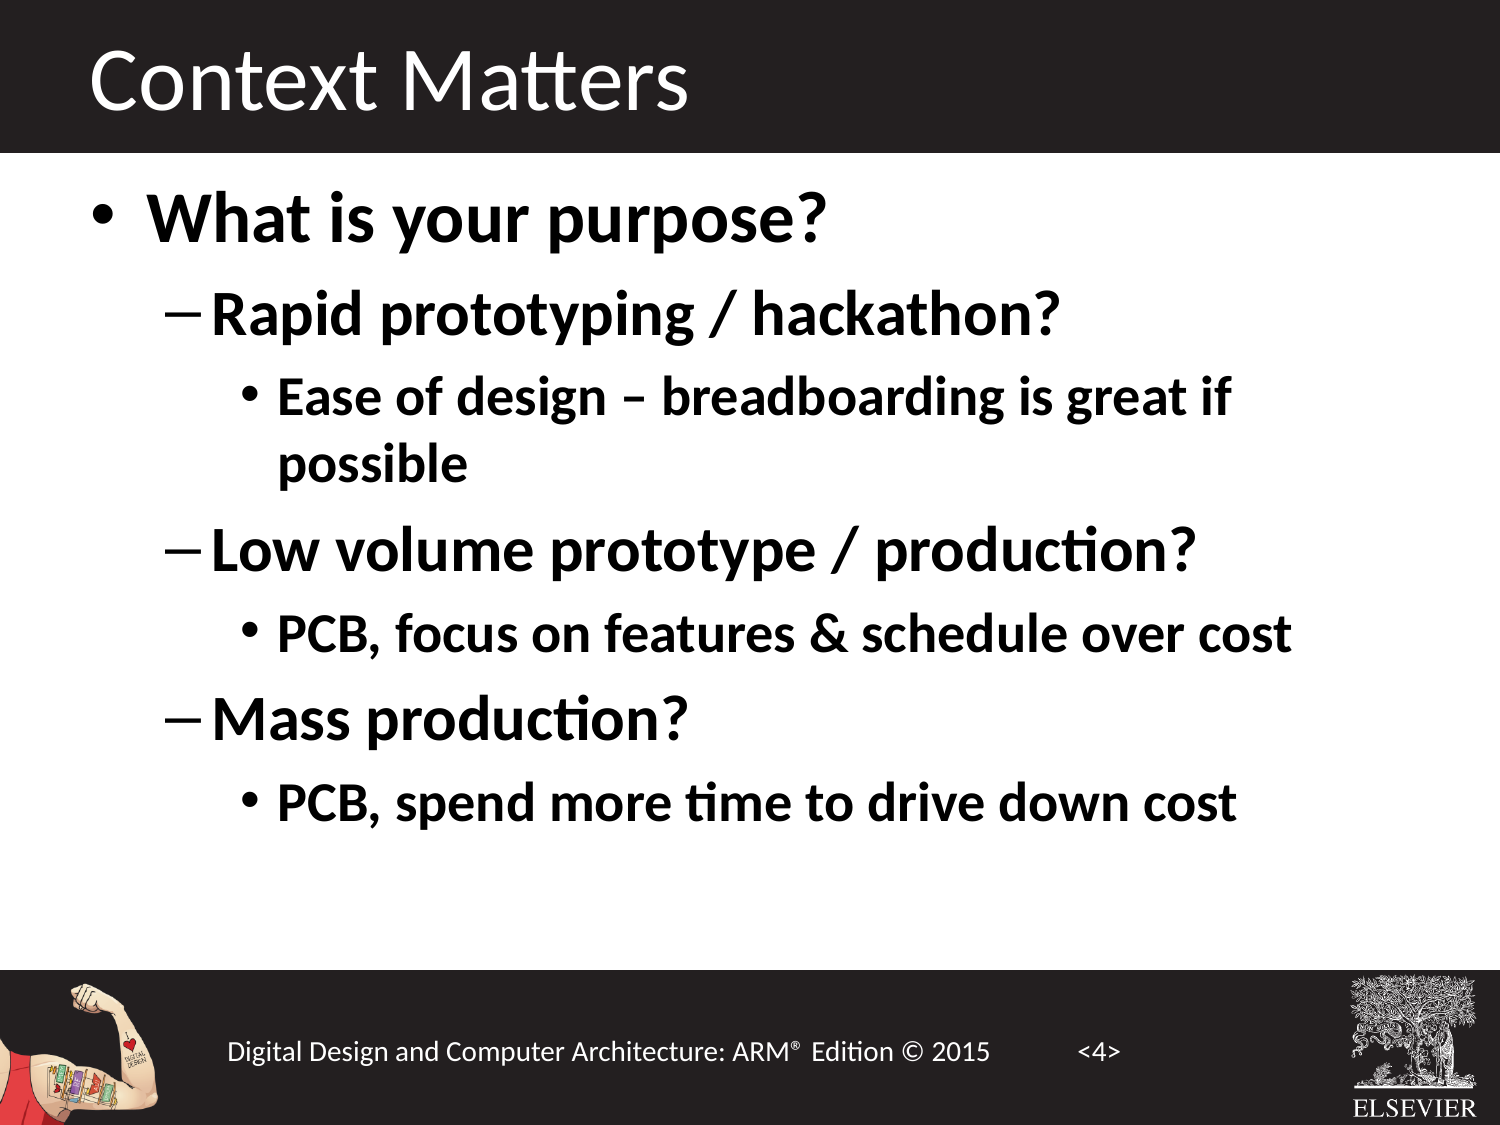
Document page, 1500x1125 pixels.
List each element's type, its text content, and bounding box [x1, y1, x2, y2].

picture [0, 979, 163, 1125]
text_box Context Matters [75, 11, 1375, 136]
picture [1350, 974, 1477, 1117]
list What is your purpose? Rapid prototyping / hackathon? Ease of design – breadboarding is great if possible Low volume prototype / production? PCB, focus on features & schedule over cost Mass production? PCB, spend more time to drive down cost [75, 162, 1429, 975]
